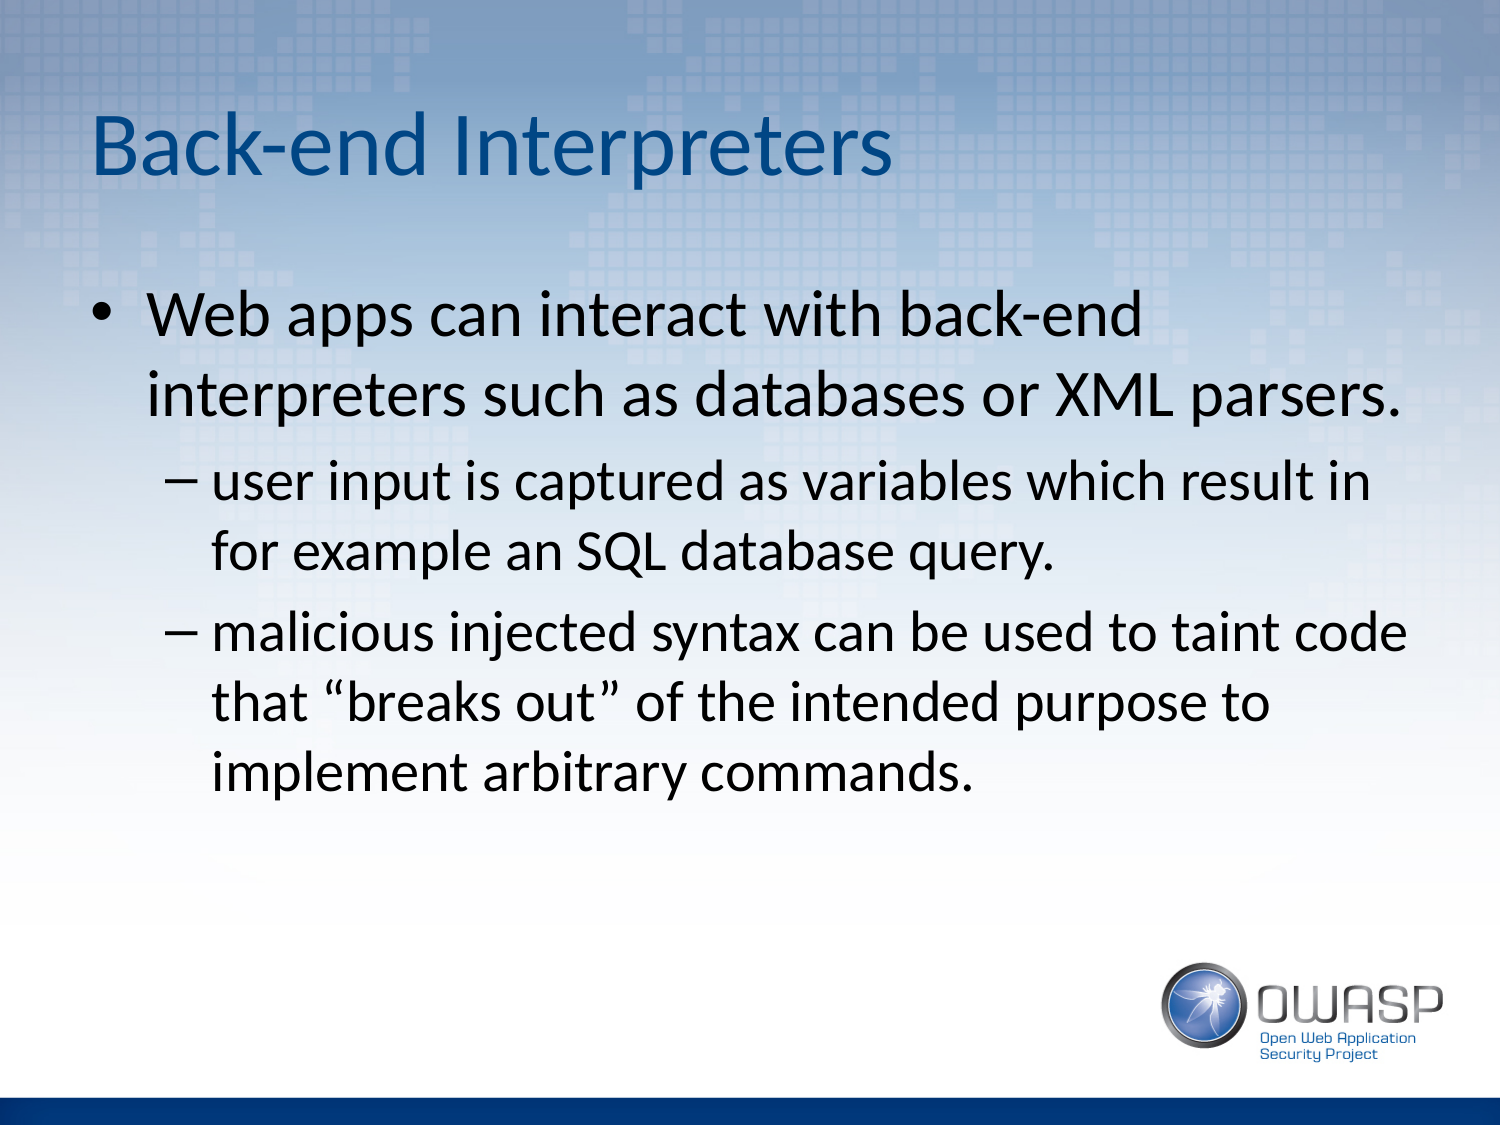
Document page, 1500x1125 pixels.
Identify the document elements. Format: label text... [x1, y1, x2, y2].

title Back-end Interpreters [75, 45, 1425, 233]
list Web apps can interact with back-end interpreters such as databases or XML parsers. user input is captured as variables which result in for example an SQL database query. malicious injected syntax can be used to taint code that “breaks out” of the intended purpose to implement arbitrary commands. [75, 262, 1425, 940]
picture [0, 0, 1500, 1125]
